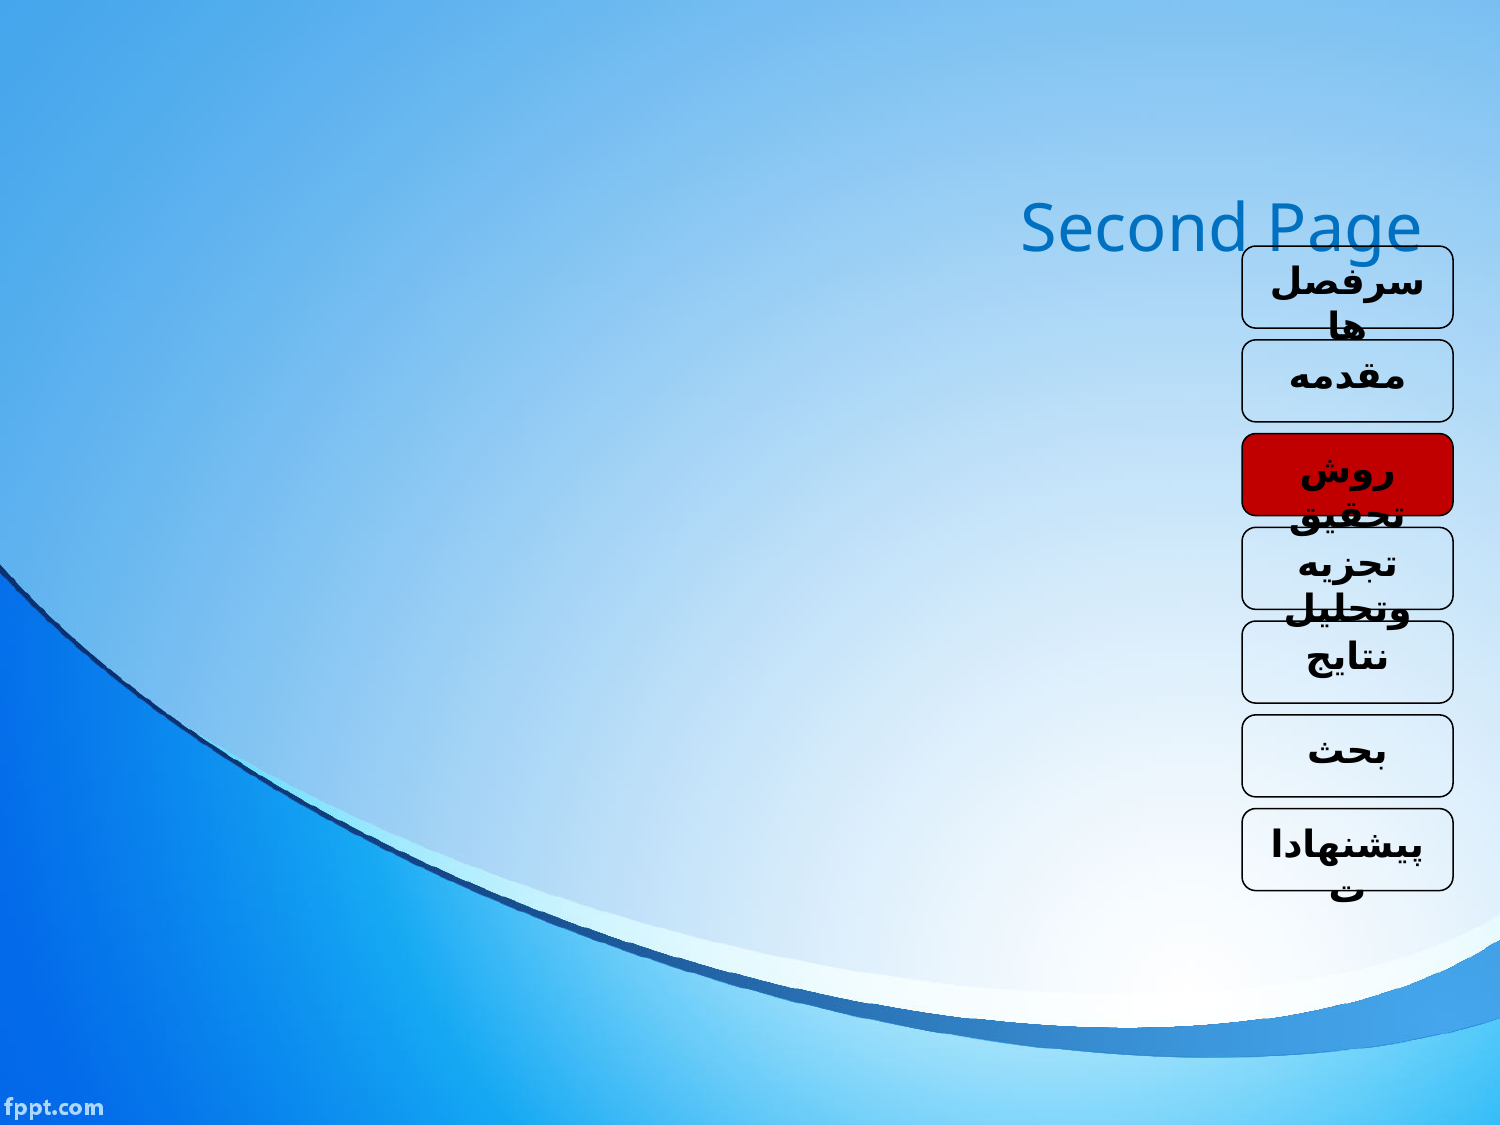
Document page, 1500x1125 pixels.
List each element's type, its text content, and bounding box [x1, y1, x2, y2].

text_box Second Page [679, 172, 1439, 290]
text_box نتایج [1242, 621, 1454, 704]
text_box سرفصل ها [1242, 246, 1454, 329]
text_box بحث [1242, 714, 1454, 797]
text_box تجزیه وتحلیل [1242, 527, 1454, 610]
text_box روش تحقیق [1242, 433, 1454, 516]
picture [0, 0, 1500, 1125]
text_box پیشنهادات [1242, 808, 1454, 891]
text_box مقدمه [1242, 339, 1454, 422]
